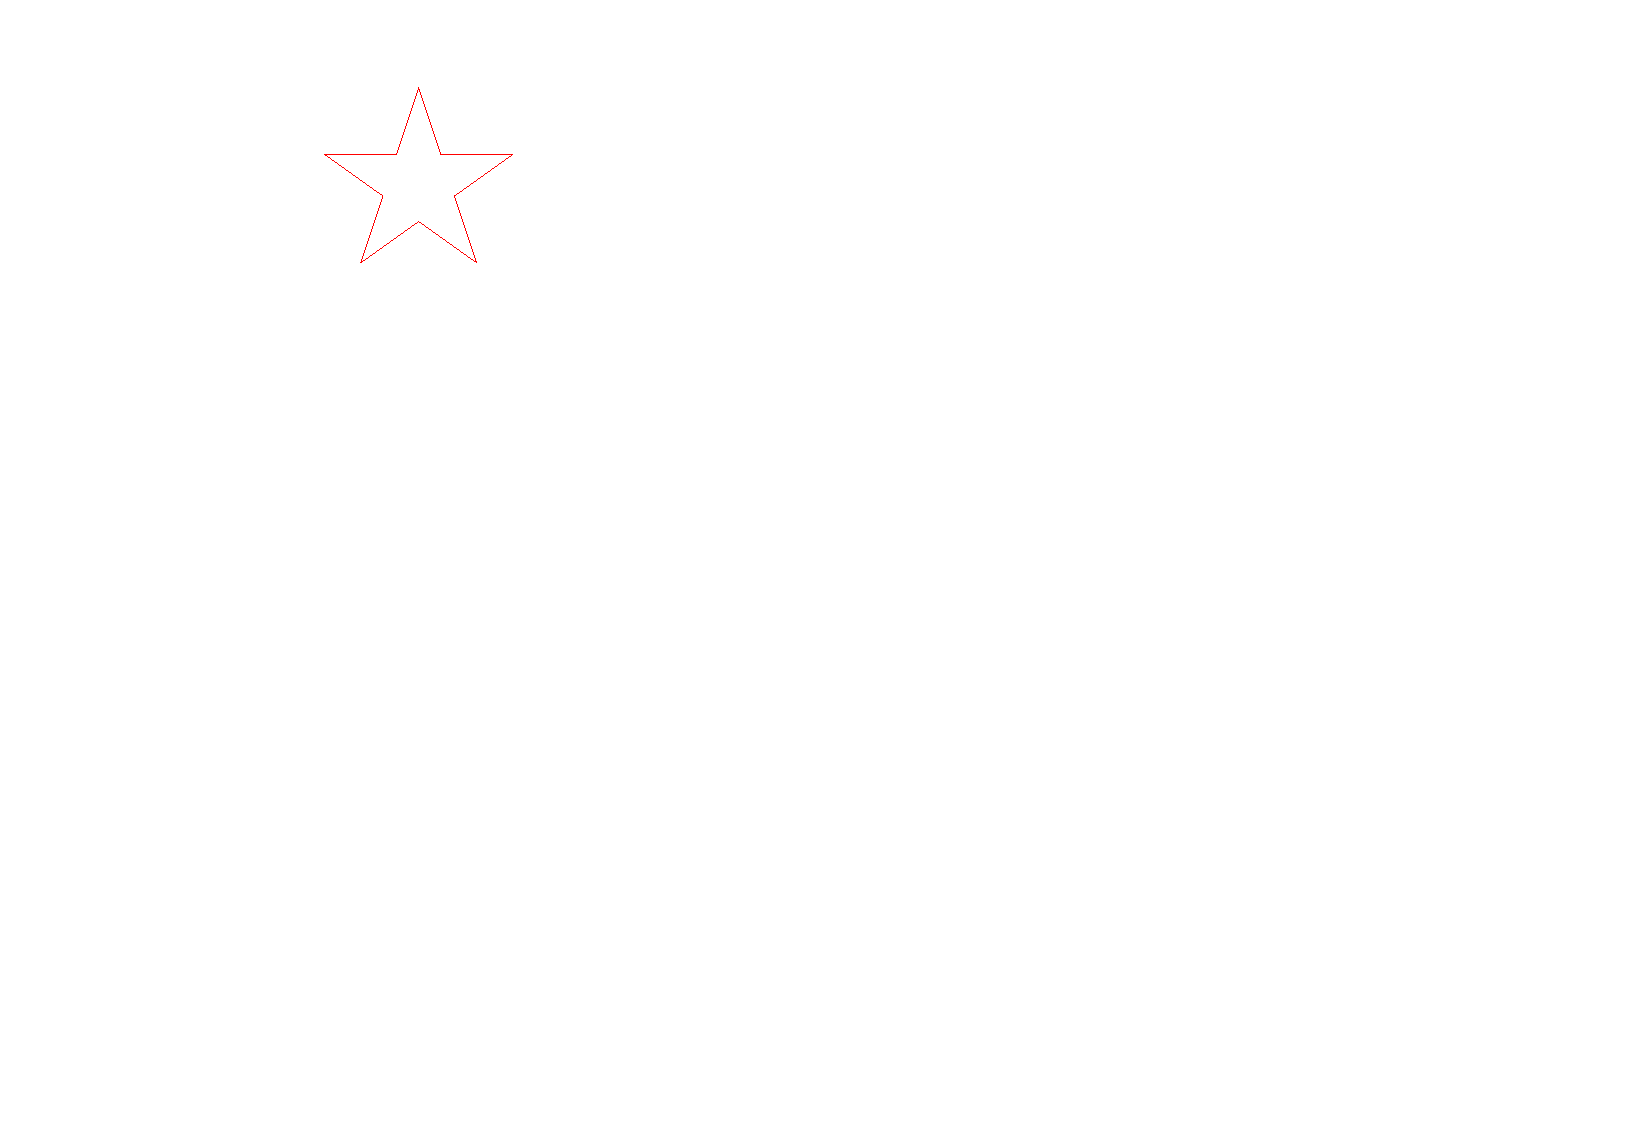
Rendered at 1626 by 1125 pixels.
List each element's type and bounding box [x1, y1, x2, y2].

text_box [324, 87, 513, 263]
